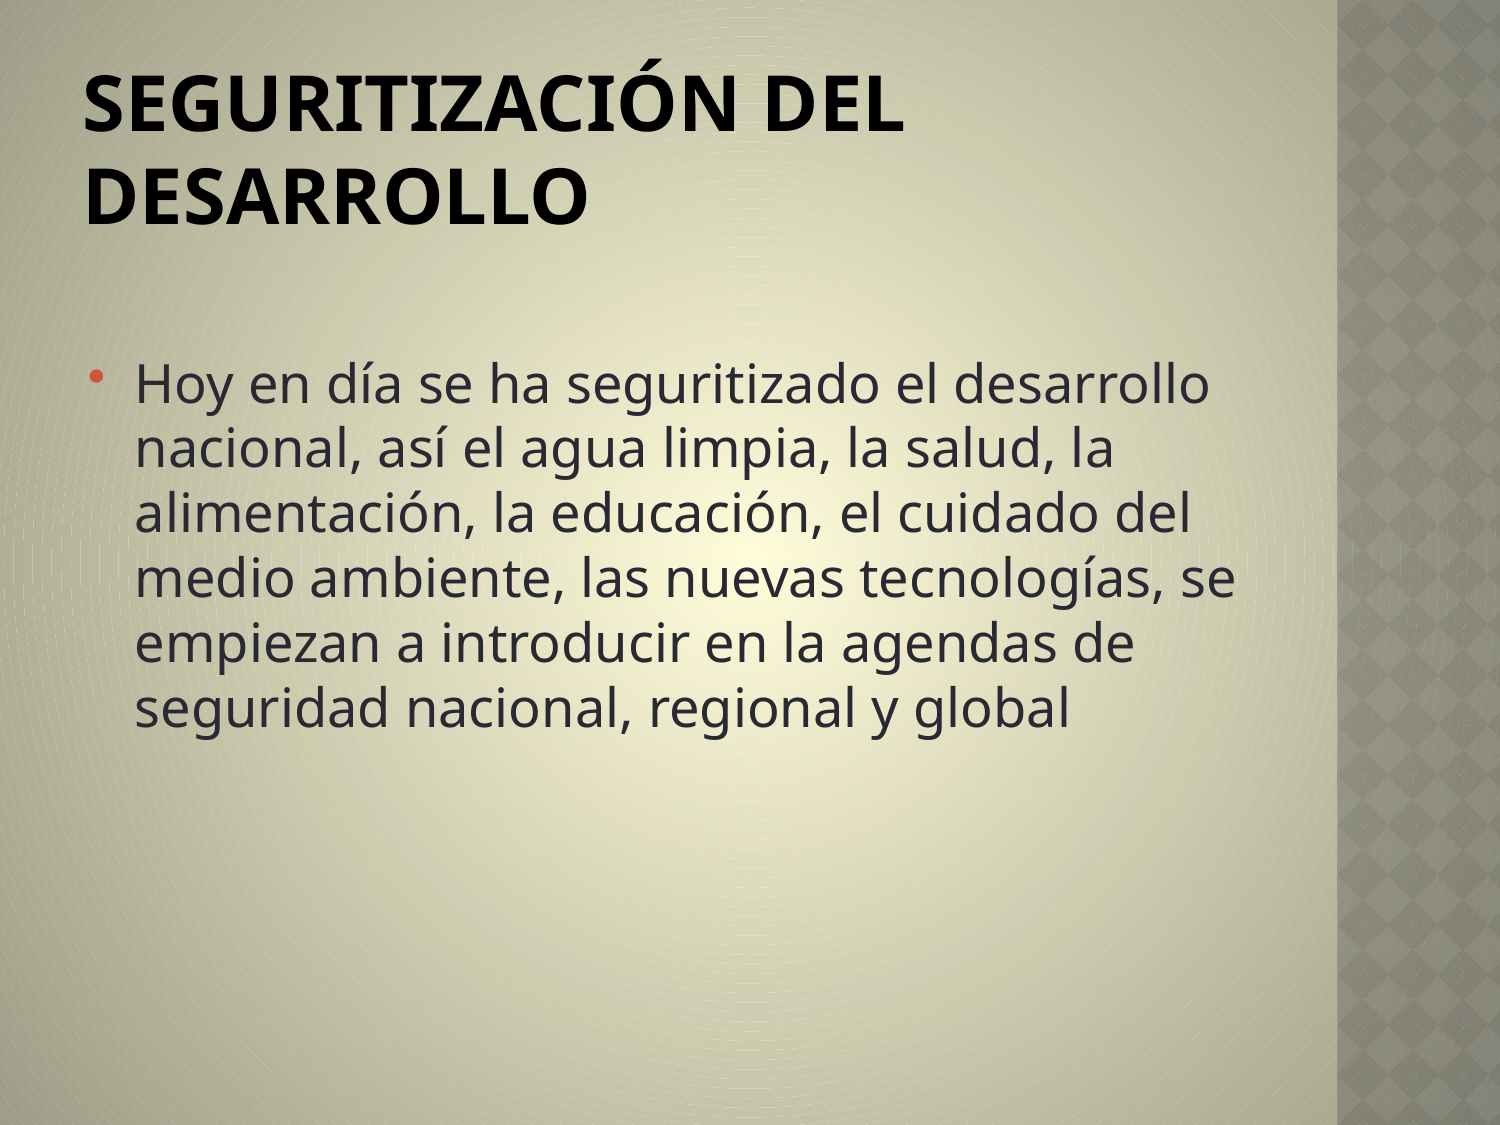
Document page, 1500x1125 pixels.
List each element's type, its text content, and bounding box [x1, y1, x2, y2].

list Hoy en día se ha seguritizado el desarrollo nacional, así el agua limpia, la salud, la alimentación, la educación, el cuidado del medio ambiente, las nuevas tecnologías, se empiezan a introducir en la agendas de seguridad nacional, regional y global [75, 264, 1263, 1059]
title SEGURITIZACIÓN DEL DESARROLLO [75, 52, 1263, 240]
